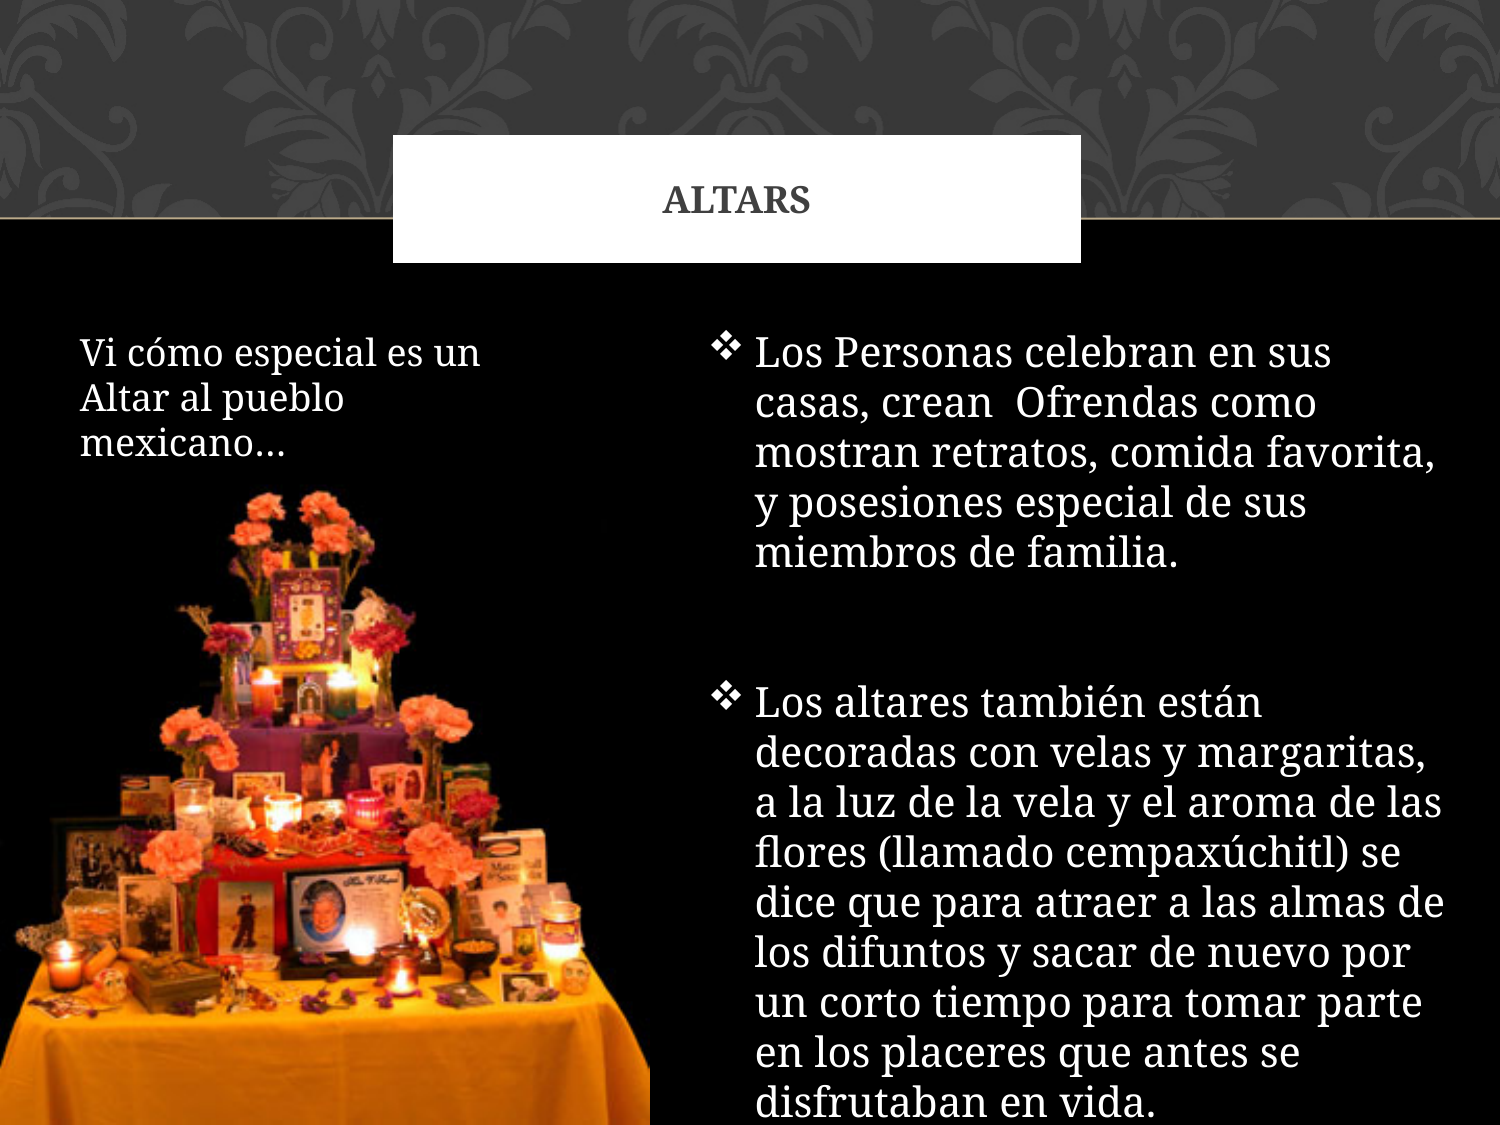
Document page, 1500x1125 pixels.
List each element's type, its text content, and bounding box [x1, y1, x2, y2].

picture [0, 435, 651, 1125]
text_box Los Personas celebran en sus casas, crean Ofrendas como mostran retratos, comida favorita, y posesiones especial de sus miembros de familia. Los altares también están decoradas con velas y margaritas, a la luz de la vela y el aroma de las flores (llamado cempaxúchitl) se dice que para atraer a las almas de los difuntos y sacar de nuevo por un corto tiempo para tomar parte en los placeres que antes se disfrutaban en vida. [692, 318, 1463, 1125]
text_box Vi cómo especial es un Altar al pueblo mexicano… [65, 321, 532, 435]
title Altars [393, 135, 1081, 263]
